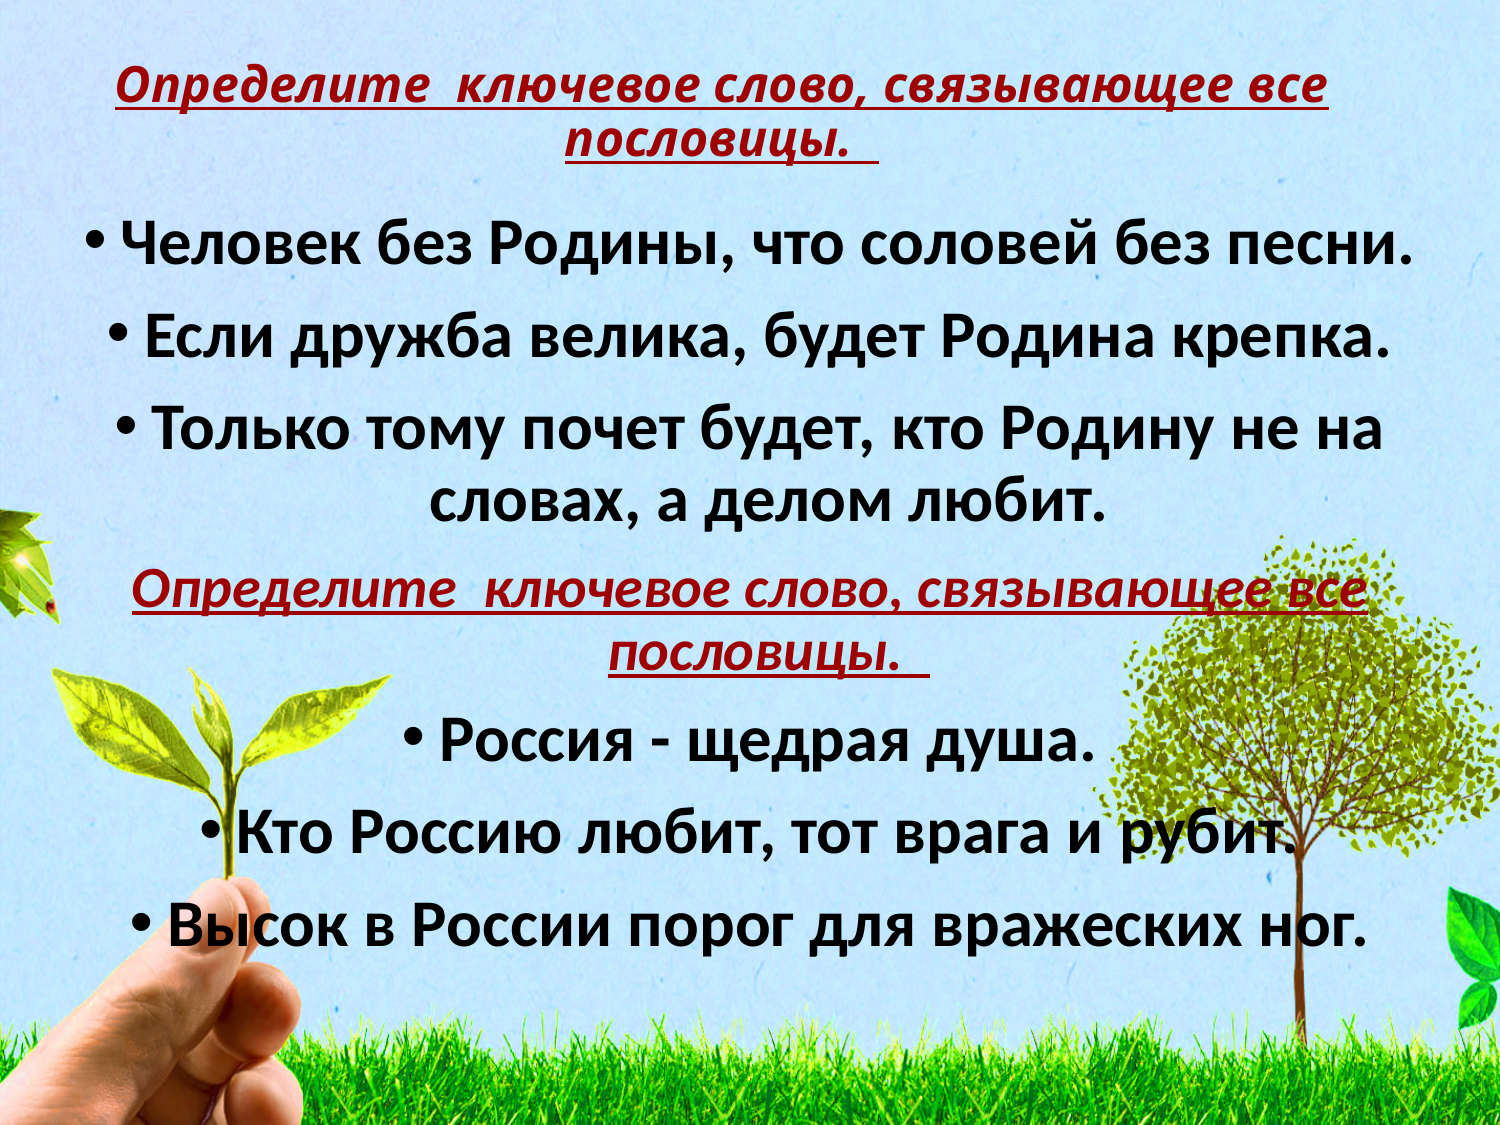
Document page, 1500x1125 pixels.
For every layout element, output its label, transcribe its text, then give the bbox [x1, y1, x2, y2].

list Человек без Родины, что соловей без песни. Если дружба велика, будет Родина крепка. Только тому почет будет, кто Родину не на словах, а делом любит. Определите ключевое слово, связывающее все пословицы. Россия - щедрая душа. Кто Россию любит, тот врага и рубит. Высок в России порог для вражеских ног. [0, 198, 1500, 1044]
picture [0, 0, 1500, 198]
title Определите ключевое слово, связывающее все пословицы. [46, 59, 1398, 198]
picture [0, 1044, 1500, 1125]
